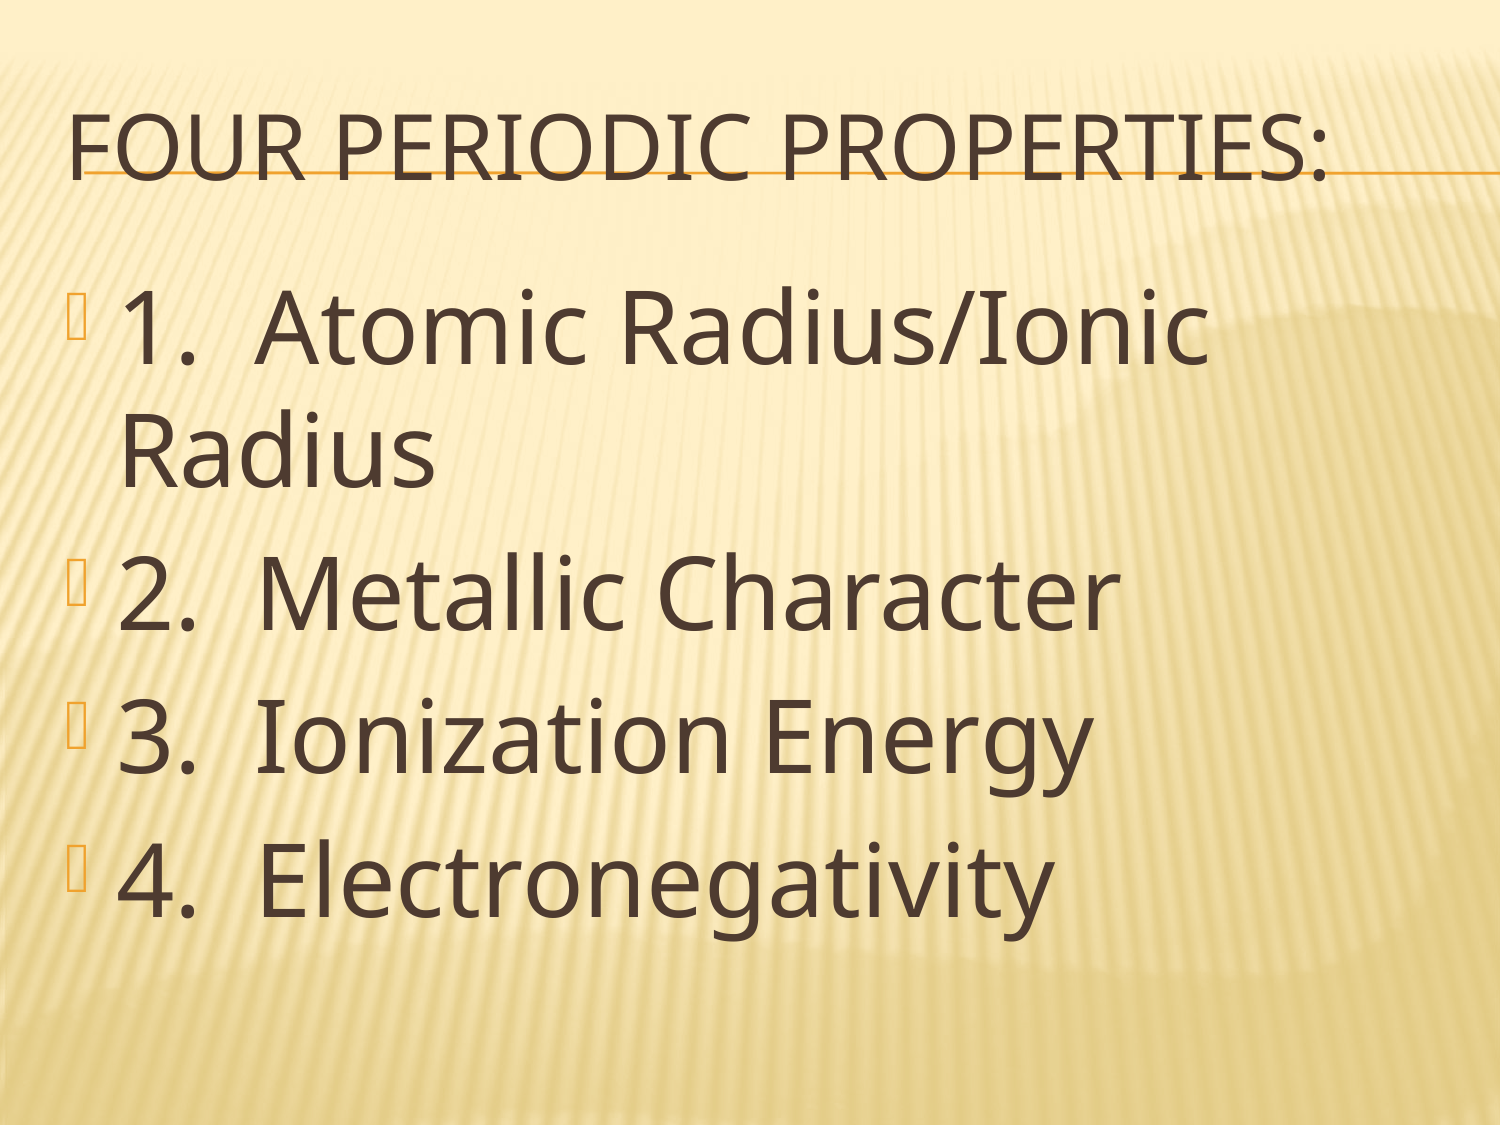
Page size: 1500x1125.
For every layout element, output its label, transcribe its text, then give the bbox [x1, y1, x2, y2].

title FOUR PERIODIC PROPERTIES: [50, 75, 1475, 213]
list 1. Atomic Radius/Ionic Radius 2. Metallic Character 3. Ionization Energy 4. Electronegativity [50, 254, 1475, 950]
